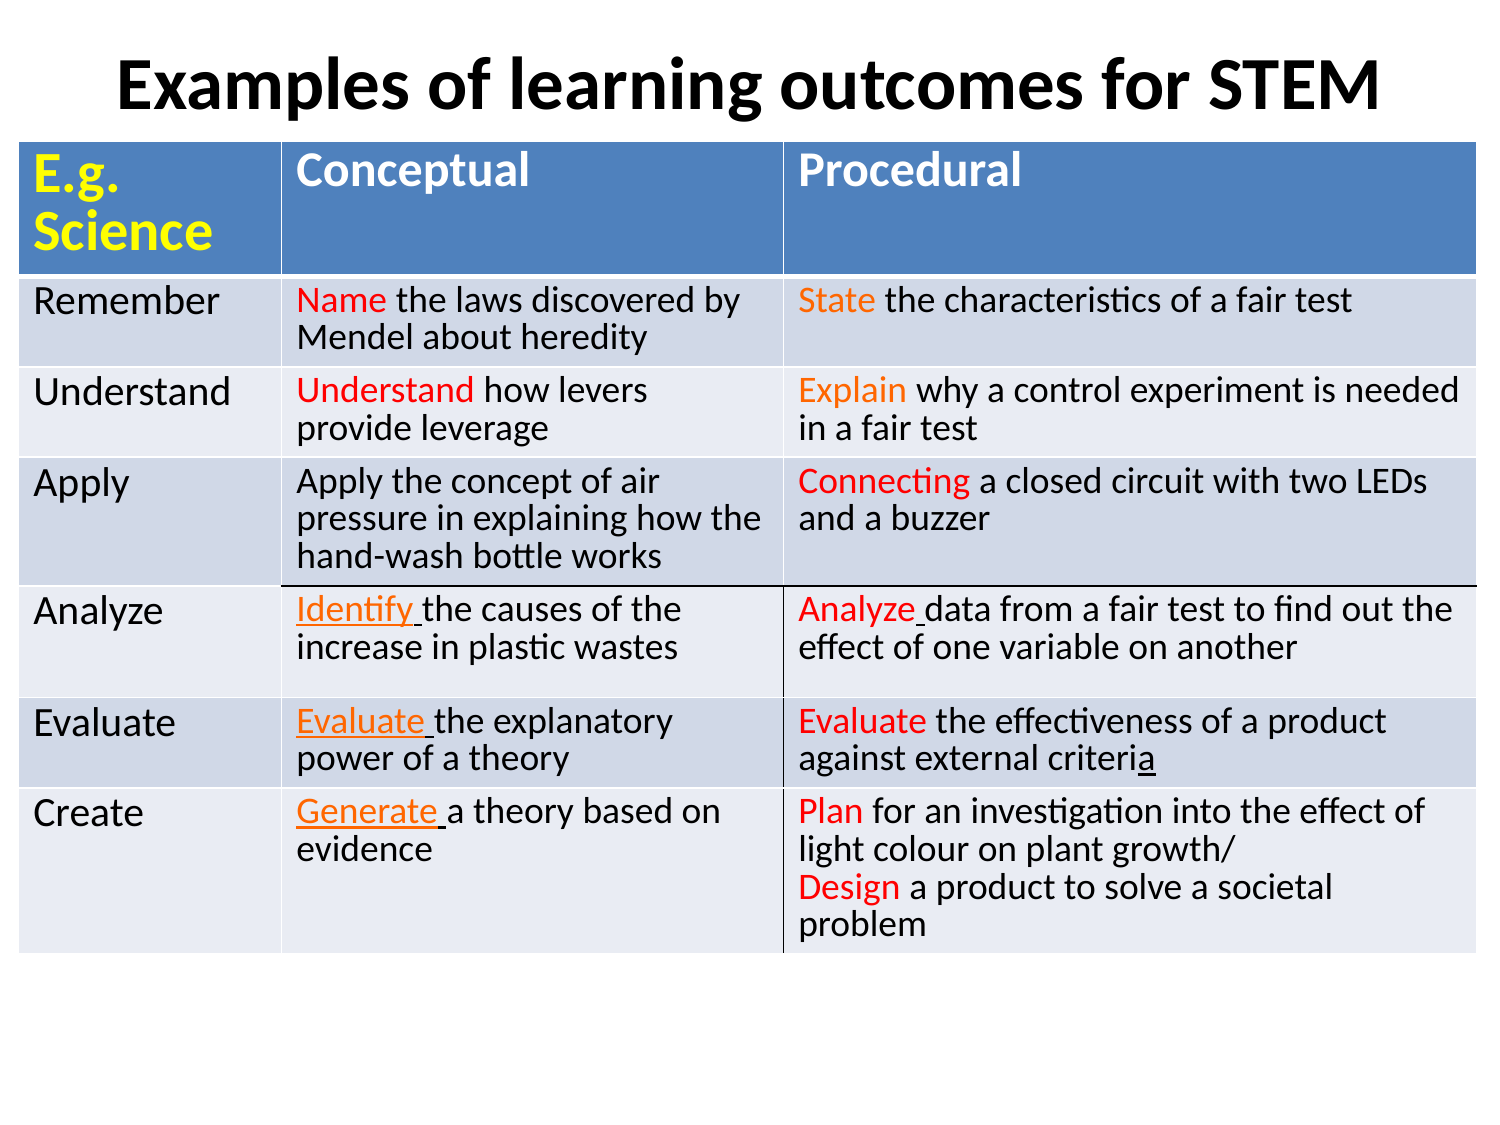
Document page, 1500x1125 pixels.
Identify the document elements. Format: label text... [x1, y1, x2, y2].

table_cell Apply the concept of air pressure in explaining how the hand-wash bottle works [282, 458, 783, 585]
table_cell Analyze data from a fair test to find out the effect of one variable on another [784, 587, 1476, 697]
table_cell Analyze [19, 587, 281, 697]
table_header E.g. Science [19, 142, 281, 274]
table_cell Evaluate the effectiveness of a product against external criteria [784, 698, 1476, 787]
table_cell Plan for an investigation into the effect of light colour on plant growth/ Design a product to solve a societal problem [784, 789, 1476, 953]
table_cell Understand how levers provide leverage [282, 368, 783, 456]
table_cell Identify the causes of the increase in plastic wastes [282, 587, 783, 697]
table_header Conceptual [282, 142, 783, 274]
table_cell Connecting a closed circuit with two LEDs and a buzzer [784, 458, 1476, 585]
table_header Procedural [784, 142, 1476, 274]
table_cell State the characteristics of a fair test [784, 279, 1476, 366]
table_cell Name the laws discovered by Mendel about heredity [282, 279, 783, 366]
table_cell Explain why a control experiment is needed in a fair test [784, 368, 1476, 456]
table_cell Apply [19, 458, 281, 585]
table_cell Evaluate the explanatory power of a theory [282, 698, 783, 787]
title Examples of learning outcomes for STEM [75, 0, 1425, 140]
table_cell Evaluate [19, 698, 281, 787]
table_cell Understand [19, 368, 281, 456]
table_cell Generate a theory based on evidence [282, 789, 783, 953]
table_cell Remember [19, 279, 281, 366]
table_cell Create [19, 789, 281, 953]
